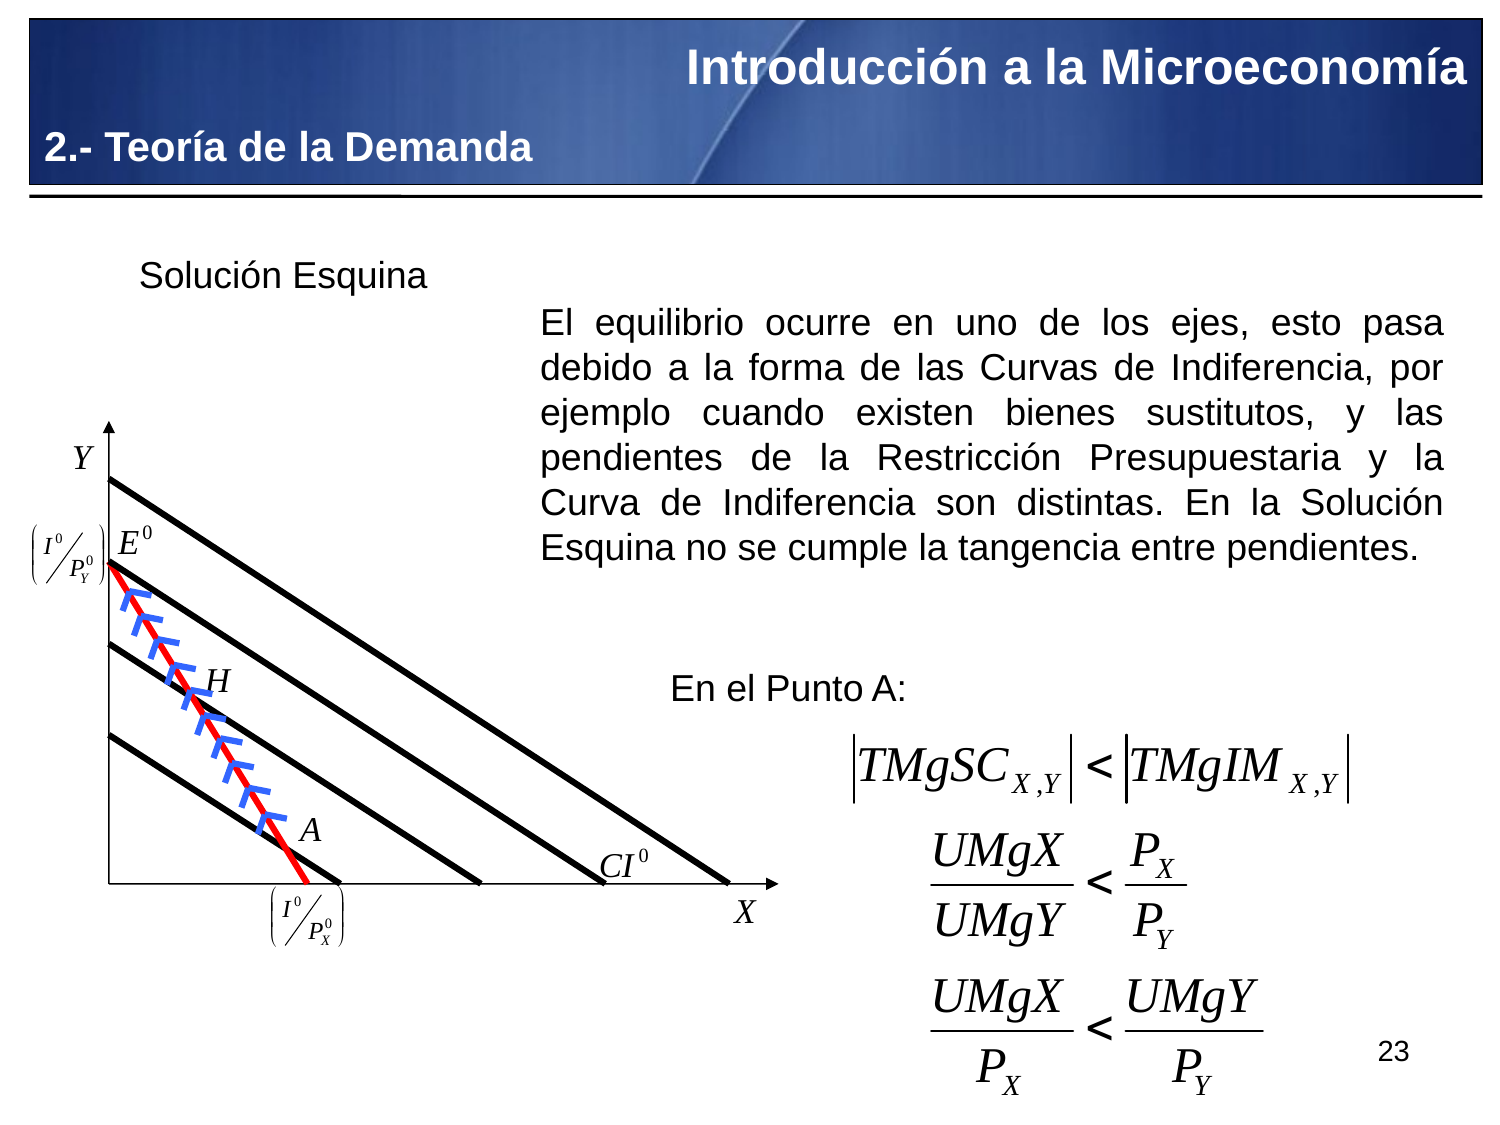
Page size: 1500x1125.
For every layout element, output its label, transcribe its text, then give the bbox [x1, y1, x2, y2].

text_box 2.- Teoría de la Demanda [29, 112, 585, 178]
text_box El equilibrio ocurre en uno de los ejes, esto pasa debido a la forma de las Curvas de Indiferencia, por ejemplo cuando existen bienes sustitutos, y las pendientes de la Restricción Presupuestaria y la Curva de Indiferencia son distintas. En la Solución Esquina no se cumple la tangencia entre pendientes. [783, 486, 1459, 576]
text_box El equilibrio ocurre en uno de los ejes, esto pasa debido a la forma de las Curvas de Indiferencia, por ejemplo cuando existen bienes sustitutos, y las pendientes de la Restricción Presupuestaria y la Curva de Indiferencia son distintas. En la Solución Esquina no se cumple la tangencia entre pendientes. [525, 290, 1459, 485]
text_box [844, 722, 1362, 1107]
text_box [27, 420, 779, 953]
text_box En el Punto A: [783, 656, 963, 717]
text_box Solución Esquina [123, 243, 597, 304]
text_box Introducción a la Microeconomía [608, 26, 1483, 102]
slide_number 23 [1366, 1024, 1426, 1103]
text_box [29, 19, 1483, 185]
